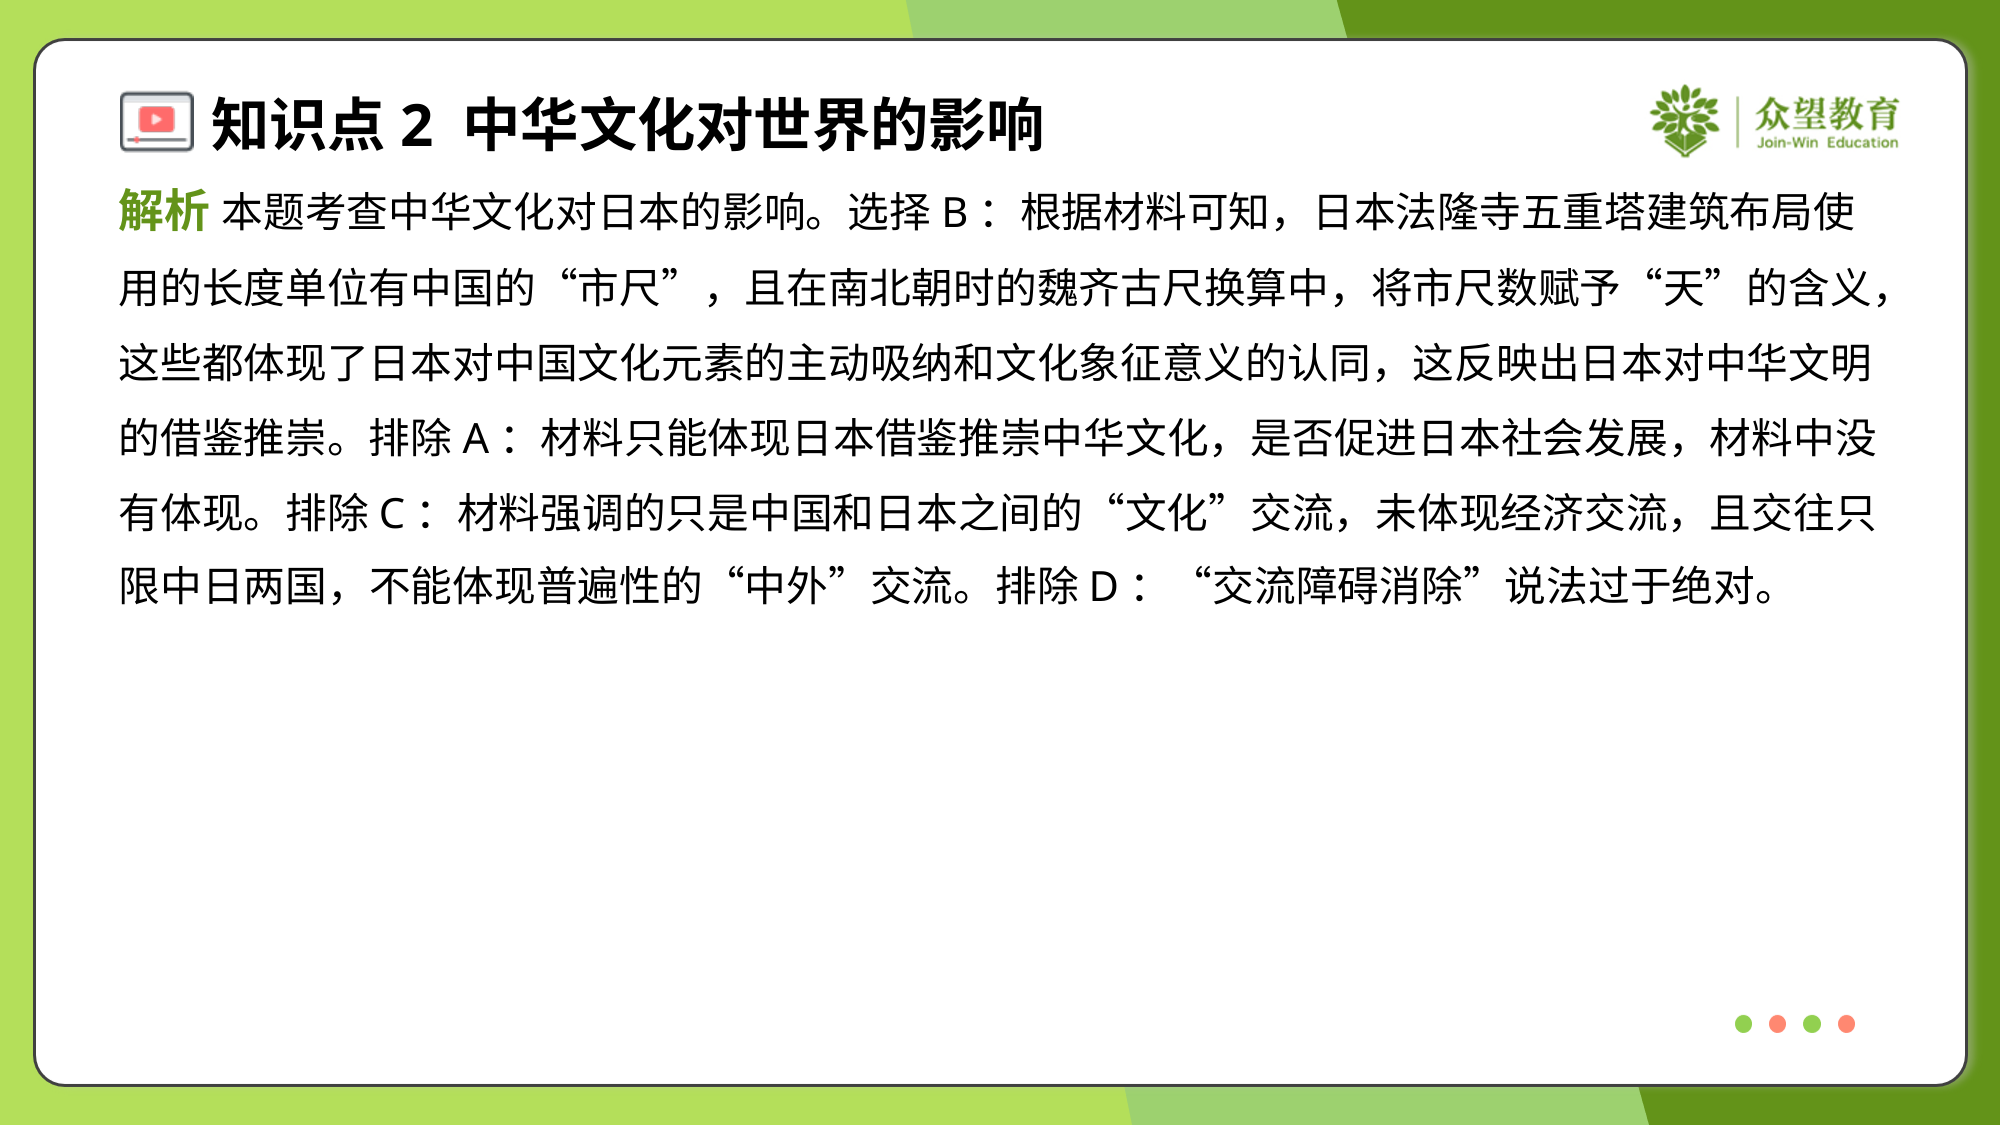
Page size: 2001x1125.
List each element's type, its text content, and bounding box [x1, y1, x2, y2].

picture [0, 0, 2000, 1125]
text_box 解析 本题考查中华文化对日本的影响。选择B：根据材料可知，日本法隆寺五重塔建筑布局使 用的长度单位有中国的“市尺”，且在南北朝时的魏齐古尺换算中，将市尺数赋予“天”的含义， 这些都体现了日本对中国文化元素的主动吸纳和文化象征意义的认同，这反映出日本对中华文明 的借鉴推崇。排除A：材料只能体现日本借鉴推崇中华文化，是否促进日本社会发展，材料中没 有体现。排除C：材料强调的只是中国和日本之间的“文化”交流，未体现经济交流，且交往只 限中日两国，不能体现普遍性的“中外”交流。排除D：“交流障碍消除”说法过于绝对。 [118, 159, 1883, 602]
